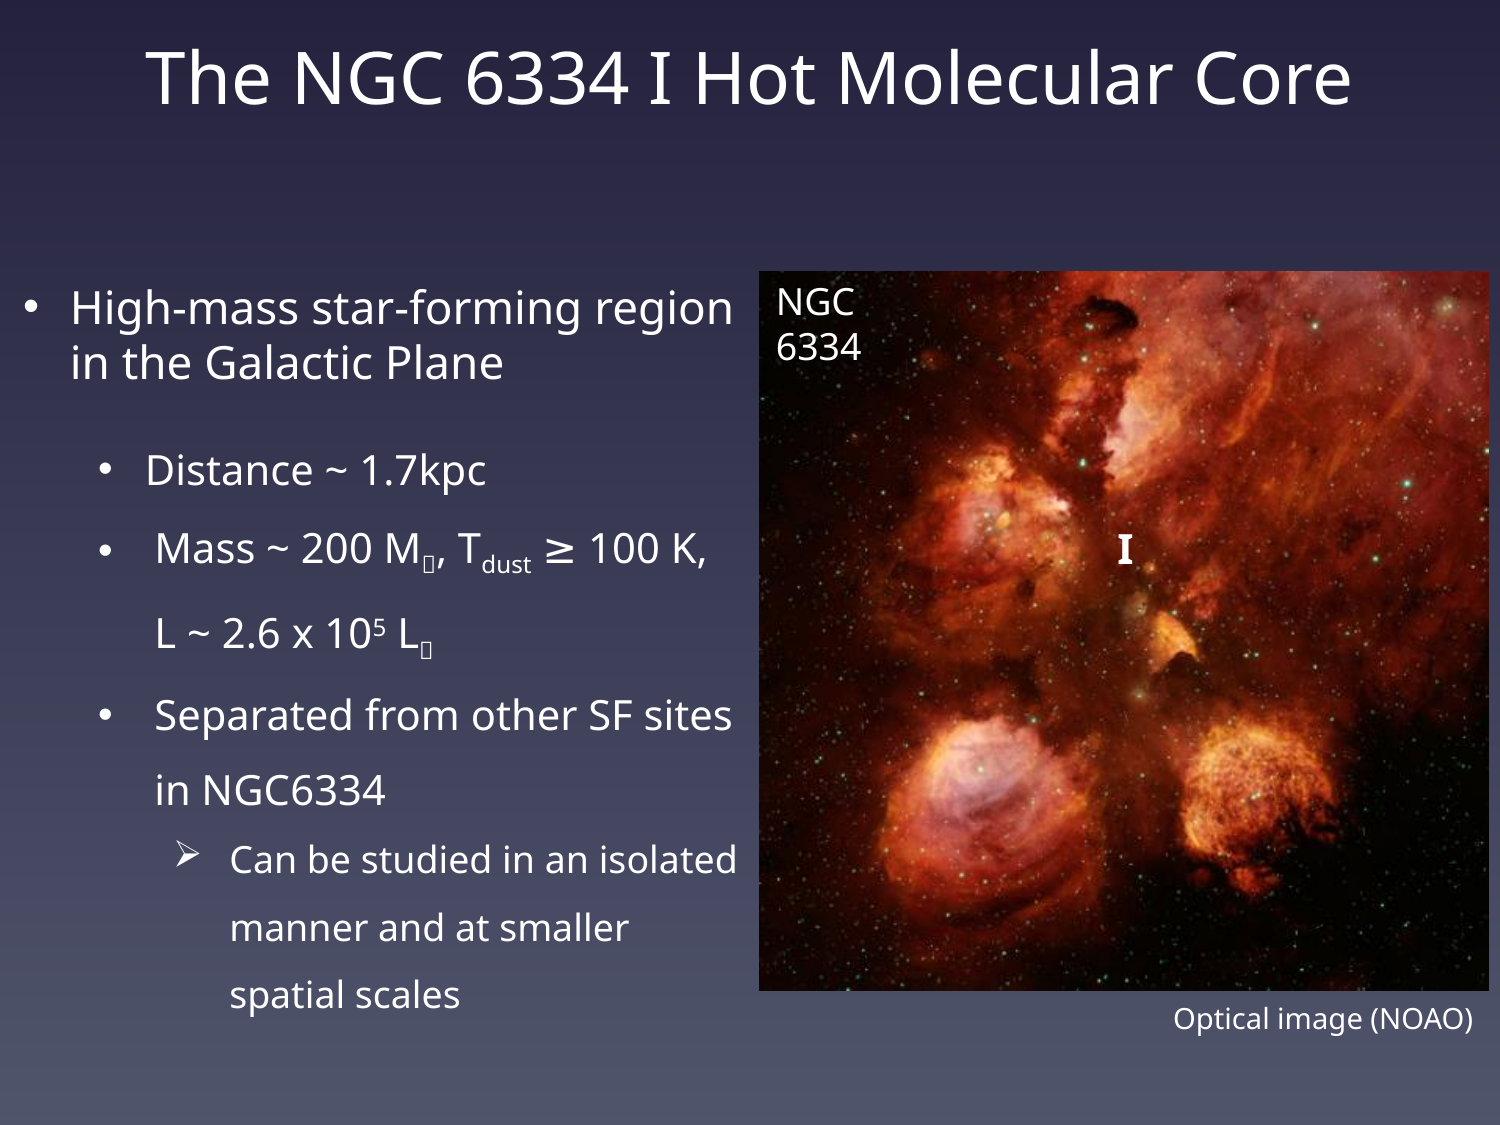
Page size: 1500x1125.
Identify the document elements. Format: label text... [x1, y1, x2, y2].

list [757, 271, 1492, 991]
text_box Optical image (NOAO) [1152, 993, 1495, 1043]
text_box High-mass star-forming region in the Galactic Plane Distance ~ 1.7kpc Mass ~ 200 M, Tdust ≥ 100 K, L ~ 2.6 x 105 L Separated from other SF sites in NGC6334 Can be studied in an isolated manner and at smaller spatial scales [8, 271, 755, 1024]
title The NGC 6334 I Hot Molecular Core [75, 24, 1425, 186]
